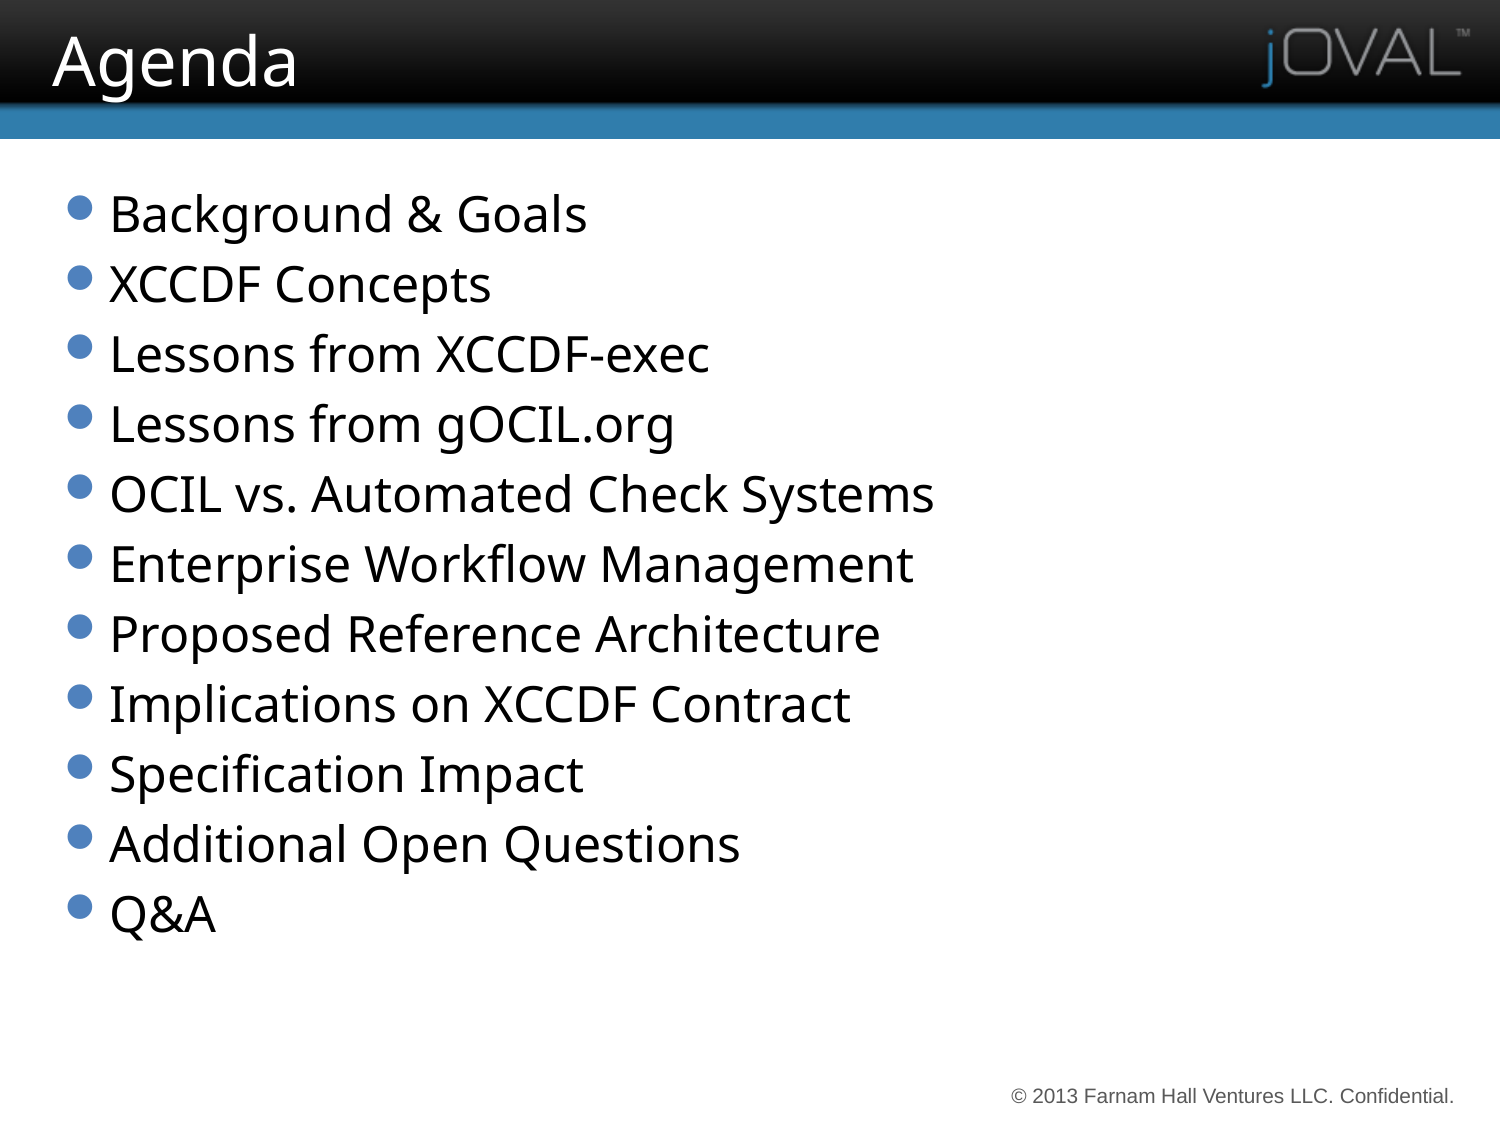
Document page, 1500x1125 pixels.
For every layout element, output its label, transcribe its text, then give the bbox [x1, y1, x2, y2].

footer © 2013 Farnam Hall Ventures LLC. Confidential. [75, 1074, 1475, 1113]
list Background & Goals XCCDF Concepts Lessons from XCCDF-exec Lessons from gOCIL.org OCIL vs. Automated Check Systems Enterprise Workflow Management Proposed Reference Architecture Implications on XCCDF Contract Specification Impact Additional Open Questions Q&A [49, 175, 1445, 1026]
picture [0, 0, 1500, 139]
